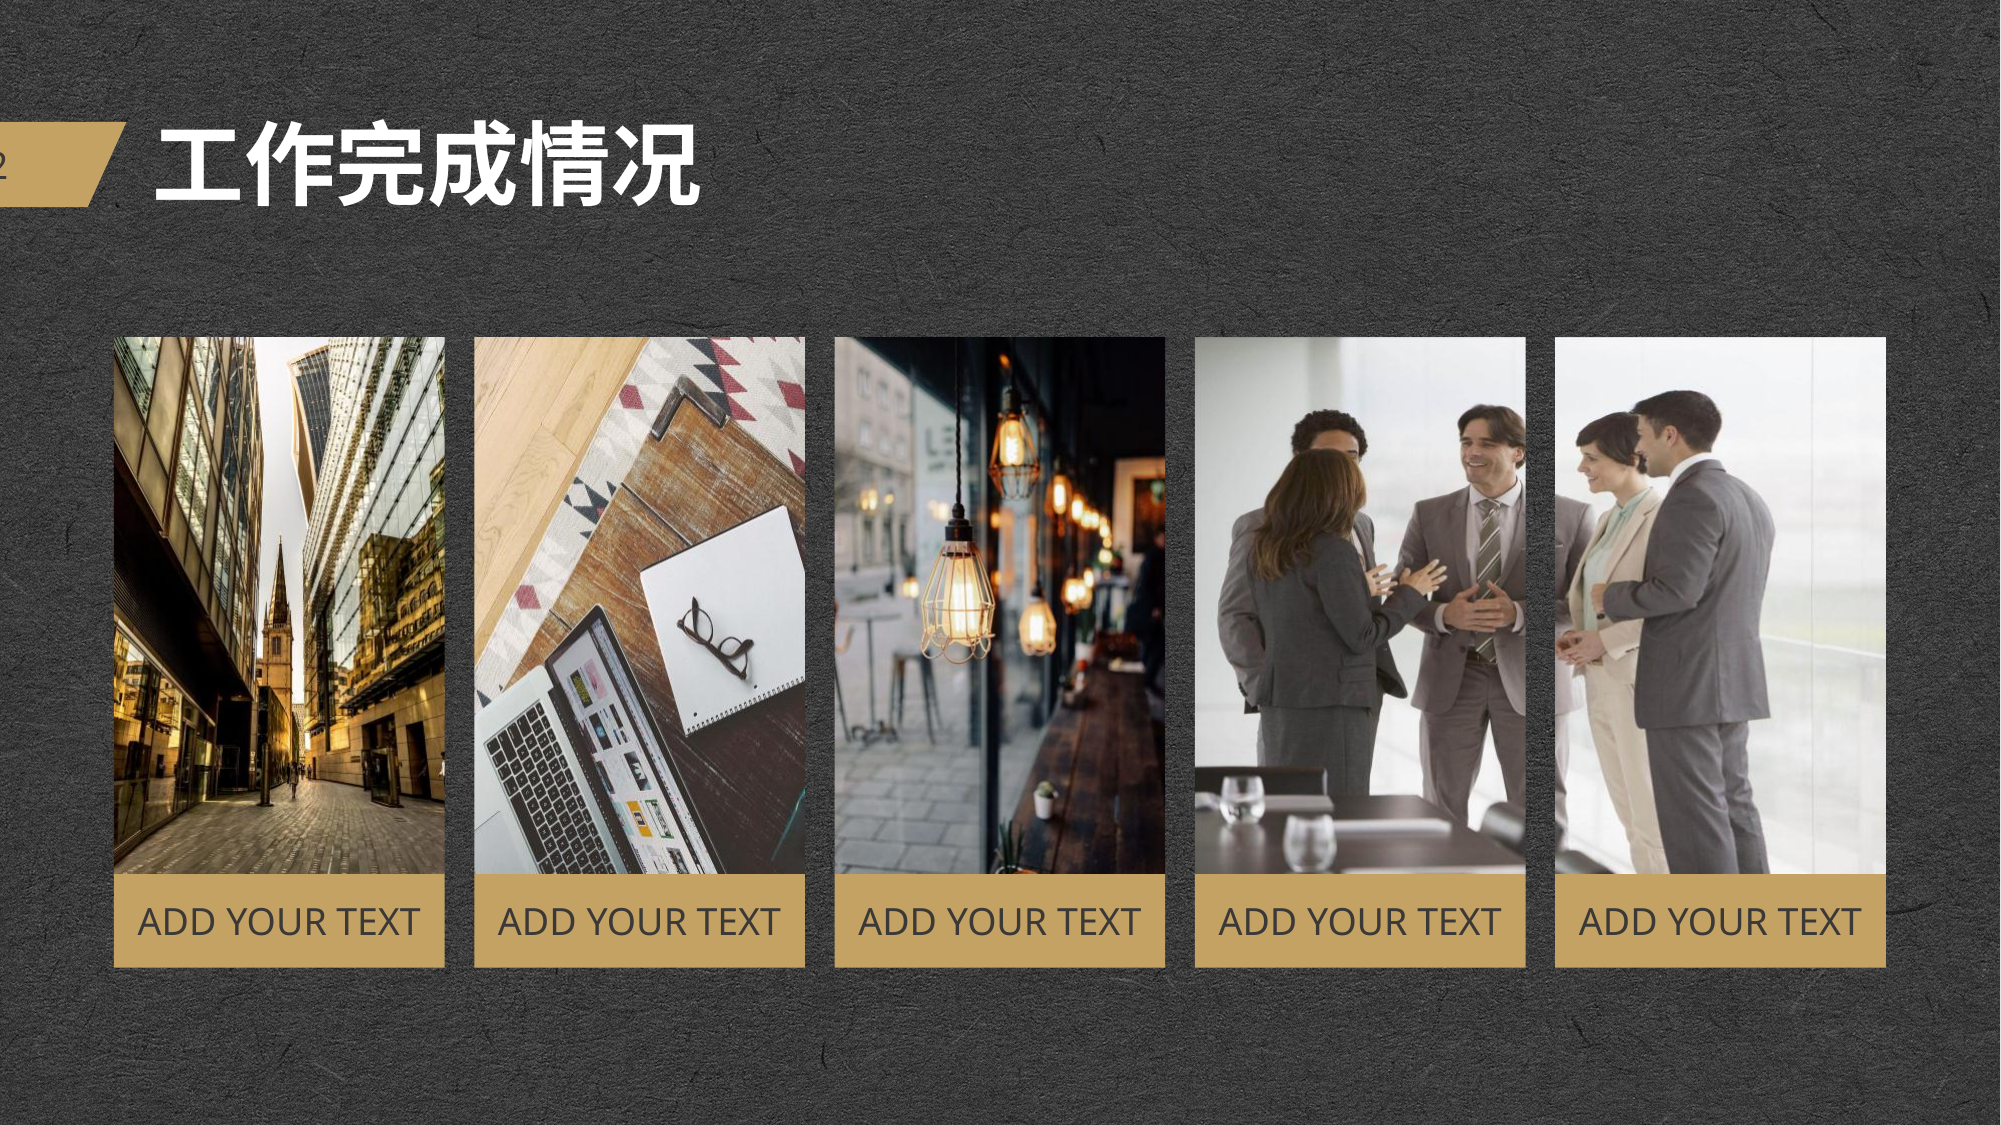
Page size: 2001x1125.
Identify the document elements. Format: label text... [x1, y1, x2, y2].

text_box ADD YOUR TEXT [834, 874, 1166, 969]
title 工作完成情况 [137, 59, 1863, 278]
text_box ADD YOUR TEXT [113, 874, 446, 969]
text_box [1554, 336, 1887, 874]
text_box [473, 336, 806, 874]
text_box [1194, 336, 1527, 874]
text_box ADD YOUR TEXT [1554, 874, 1887, 969]
text_box [834, 336, 1166, 874]
text_box [113, 336, 446, 874]
picture [0, 0, 2001, 1125]
text_box ADD YOUR TEXT [473, 874, 806, 969]
text_box ADD YOUR TEXT [1194, 874, 1527, 969]
